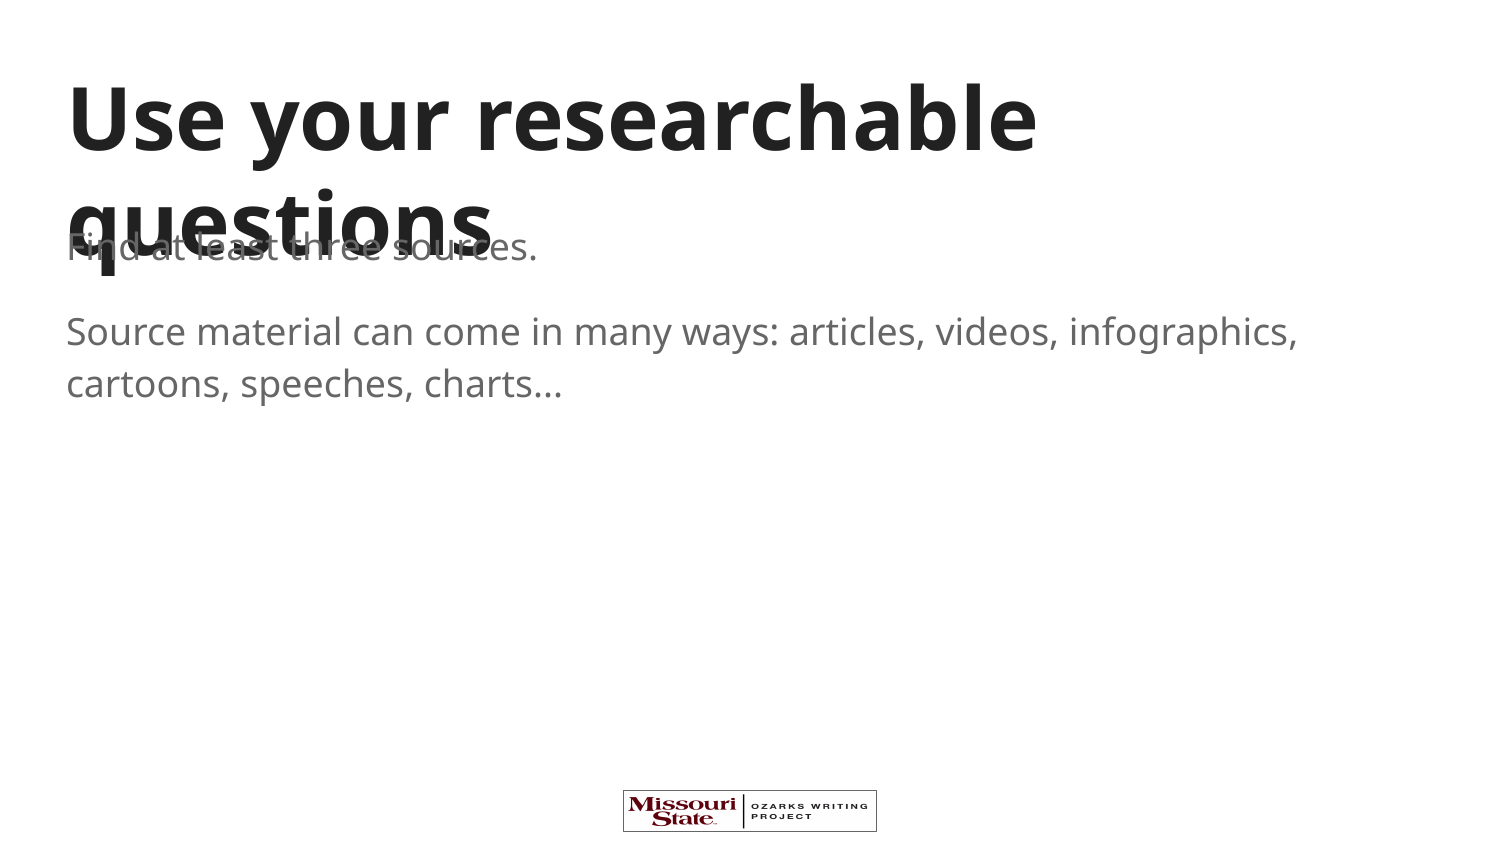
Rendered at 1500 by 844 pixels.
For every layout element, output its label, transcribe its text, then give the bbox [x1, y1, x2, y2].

picture [624, 791, 876, 831]
title Use your researchable questions [51, 48, 1449, 180]
list Find at least three sources. Source material can come in many ways: articles, videos, infographics, cartoons, speeches, charts... [51, 201, 1449, 750]
